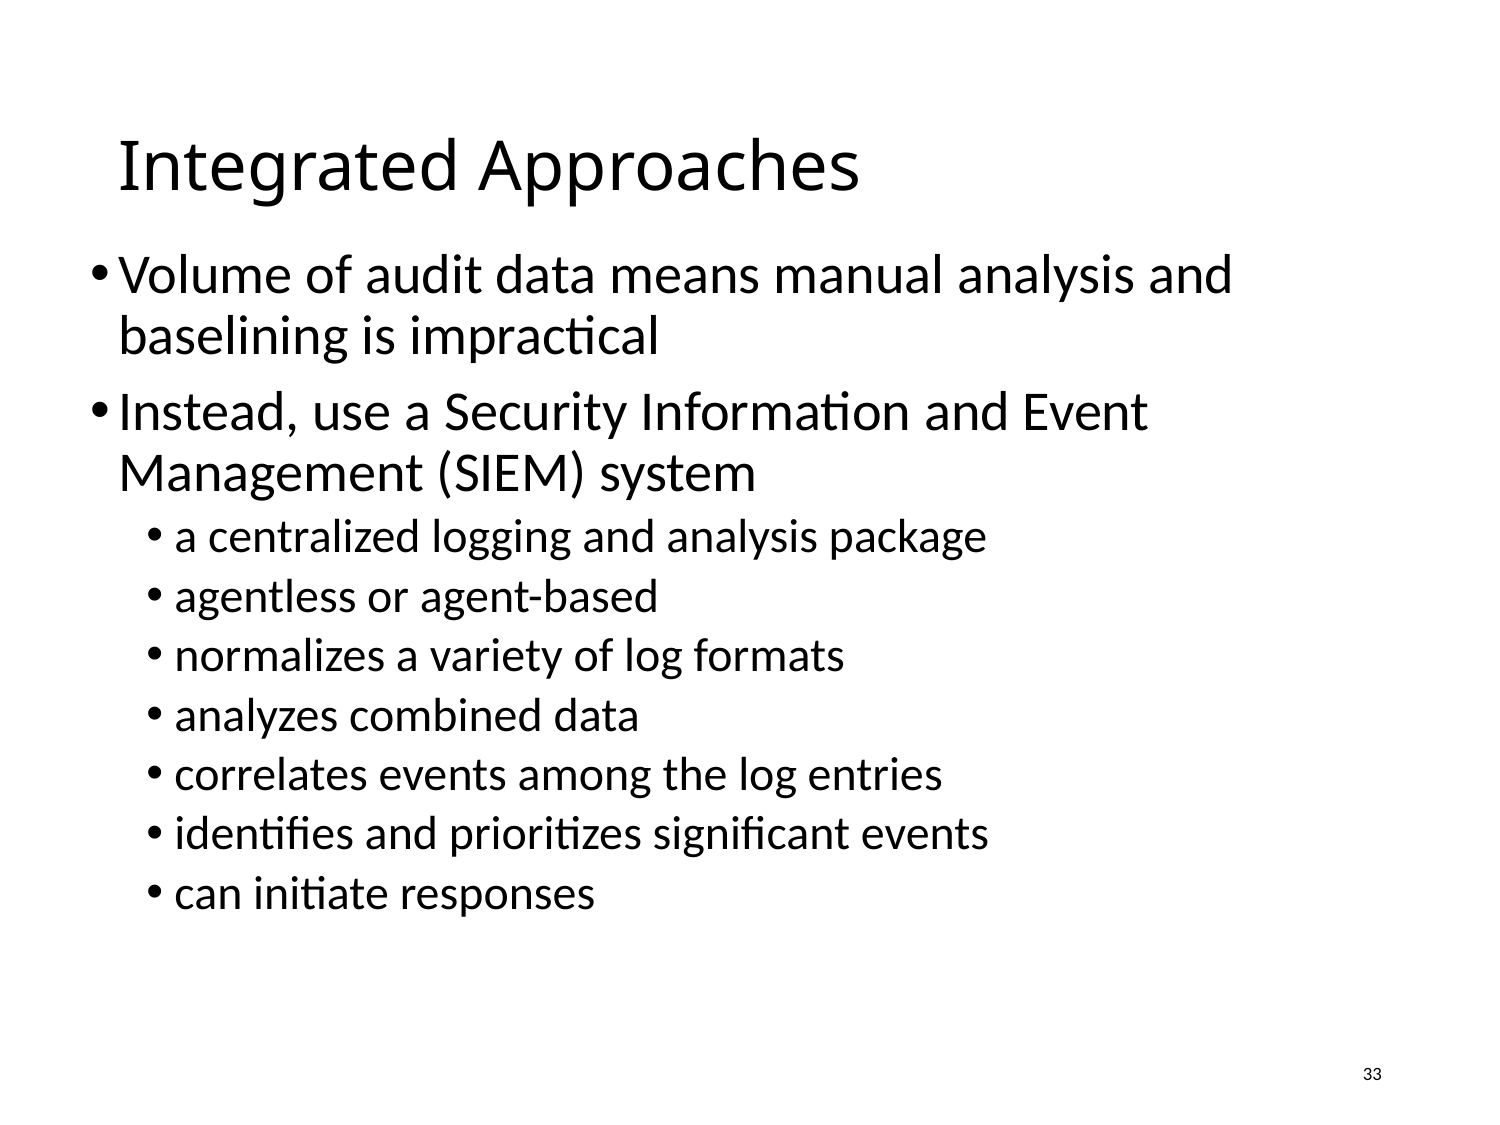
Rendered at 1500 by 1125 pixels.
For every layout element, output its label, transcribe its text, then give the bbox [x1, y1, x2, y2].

title Integrated Approaches [103, 59, 1397, 237]
list Volume of audit data means manual analysis and baselining is impractical Instead, use a Security Information and Event Management (SIEM) system a centralized logging and analysis package agentless or agent-based normalizes a variety of log formats analyzes combined data correlates events among the log entries identifies and prioritizes significant events can initiate responses [75, 237, 1425, 1013]
slide_number 33 [1059, 1042, 1397, 1103]
